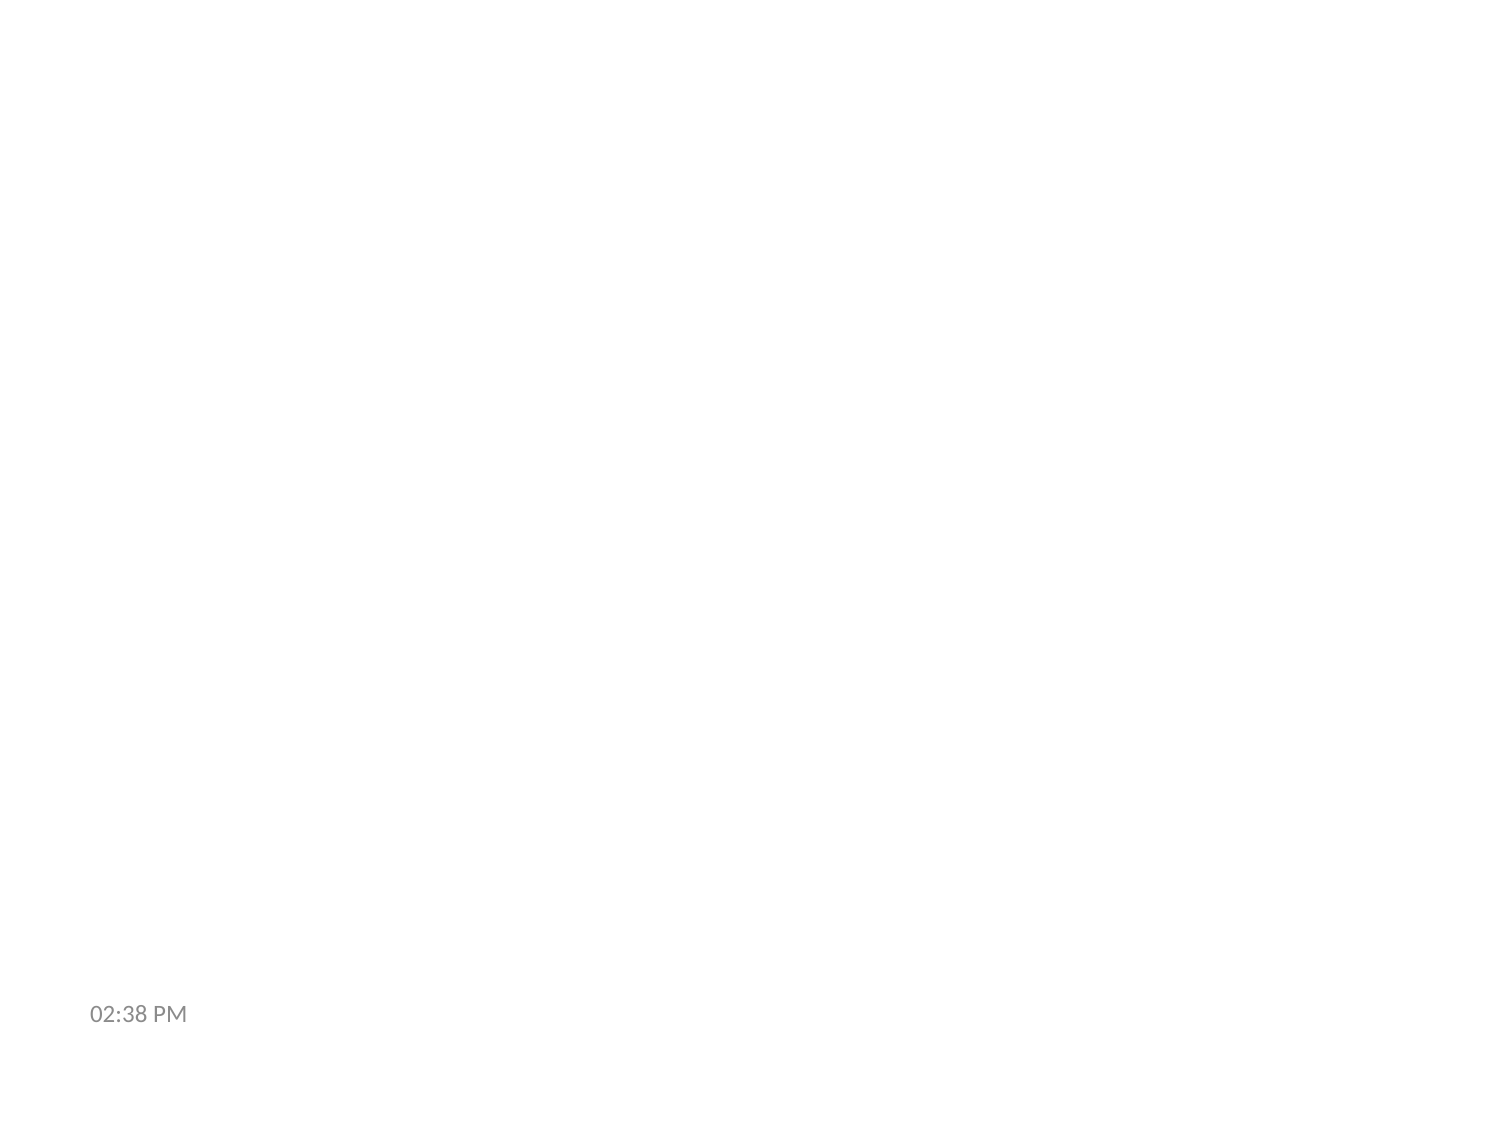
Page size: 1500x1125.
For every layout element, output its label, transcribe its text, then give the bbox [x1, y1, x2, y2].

text_box 3:35 PM [75, 982, 425, 1043]
